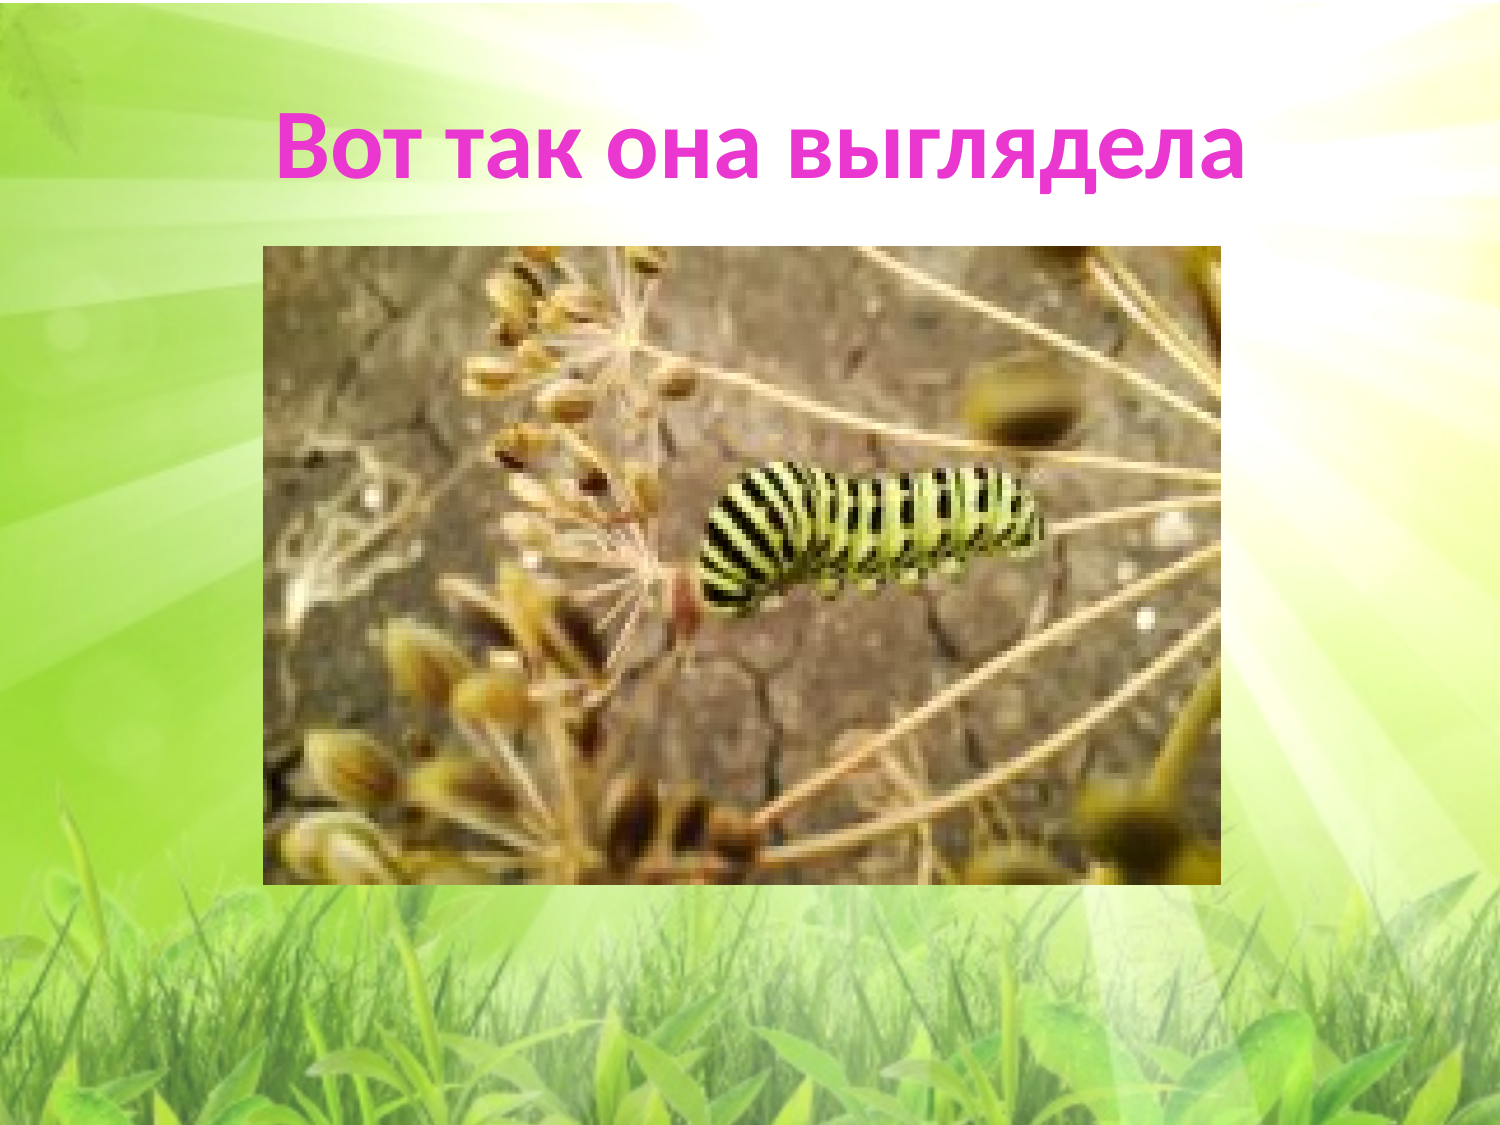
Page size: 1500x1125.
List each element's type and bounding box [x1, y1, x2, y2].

picture [0, 2, 1500, 1125]
list [263, 246, 1221, 885]
